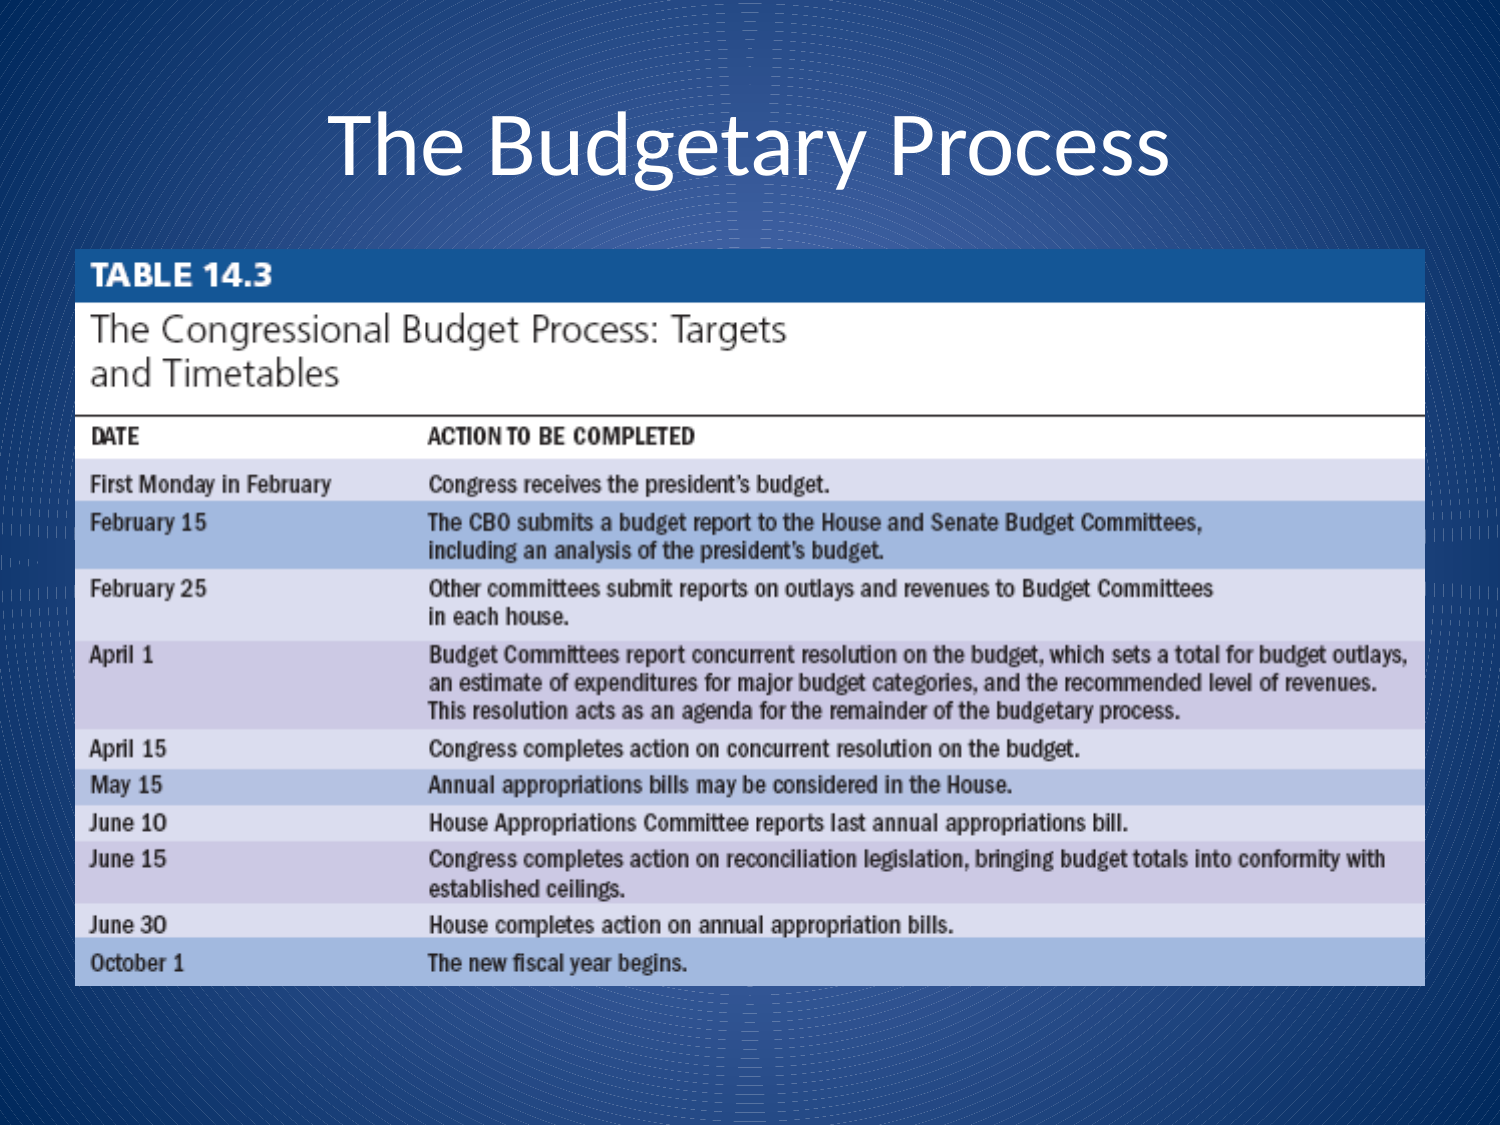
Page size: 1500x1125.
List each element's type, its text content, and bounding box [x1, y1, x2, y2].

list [74, 249, 1426, 987]
title The Budgetary Process [75, 45, 1425, 233]
